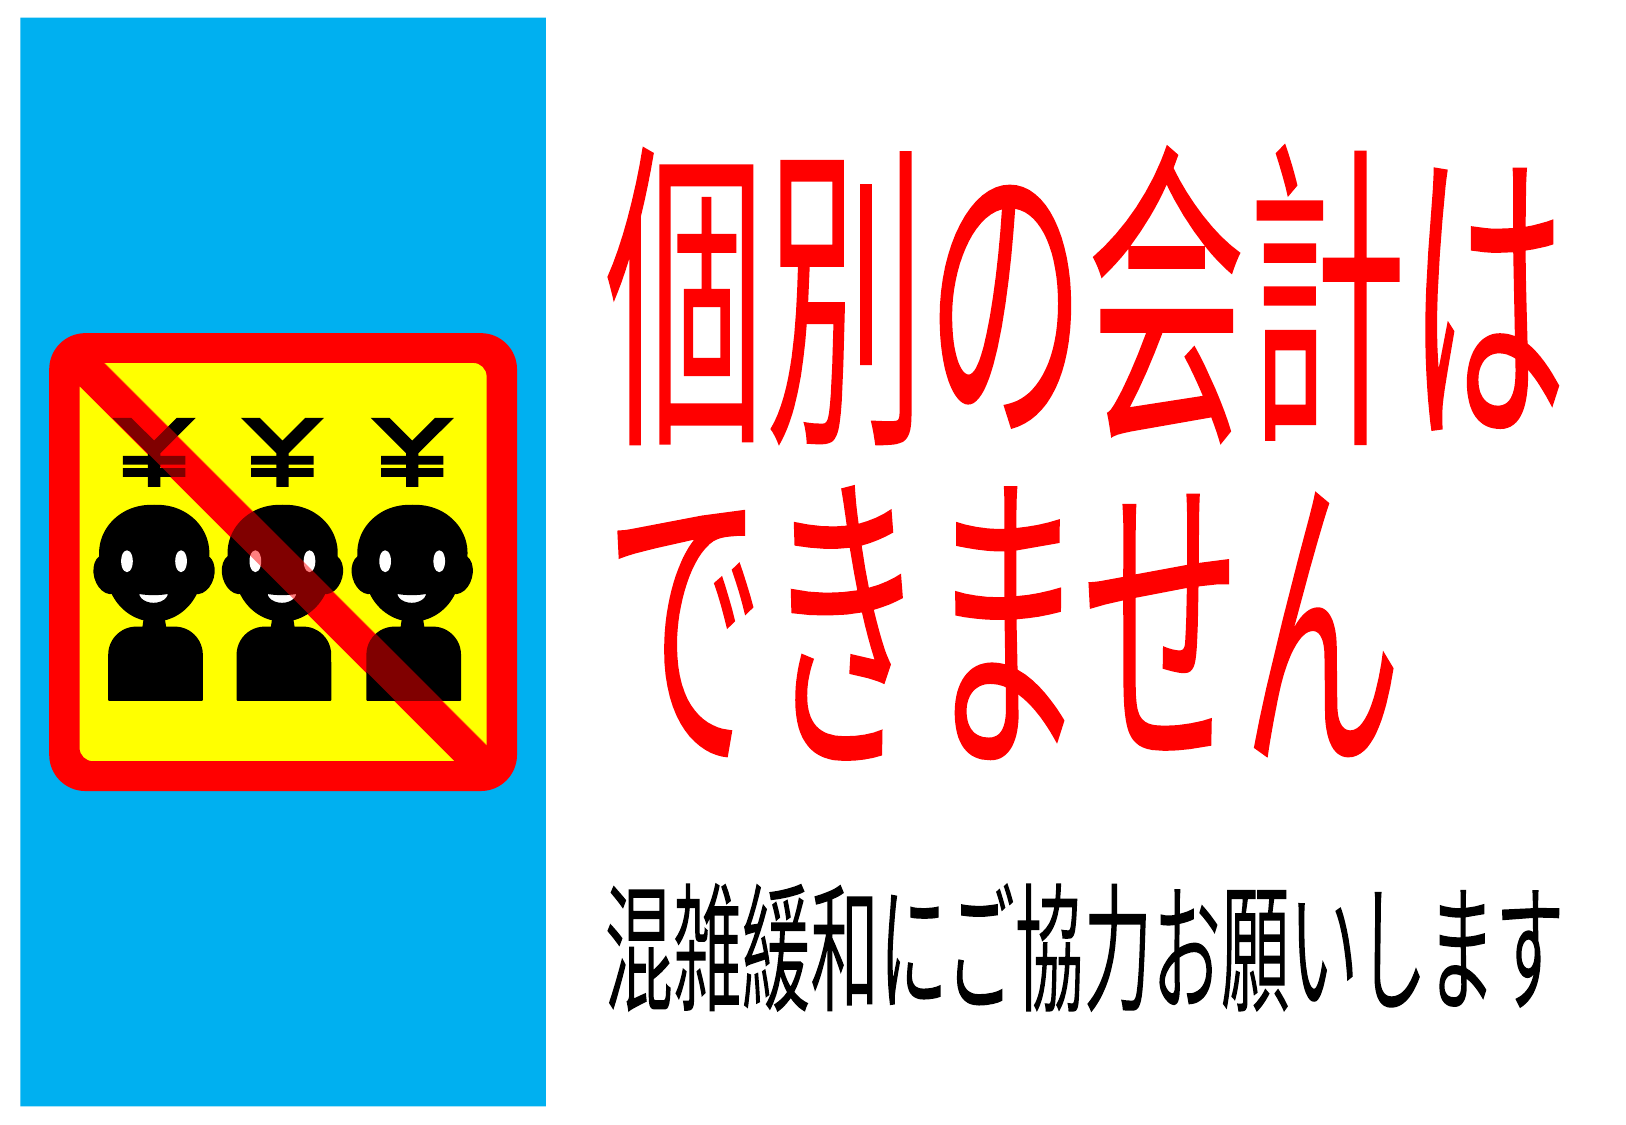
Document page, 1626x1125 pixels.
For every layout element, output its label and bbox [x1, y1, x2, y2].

text_box [18, 16, 548, 1109]
text_box [48, 332, 518, 792]
